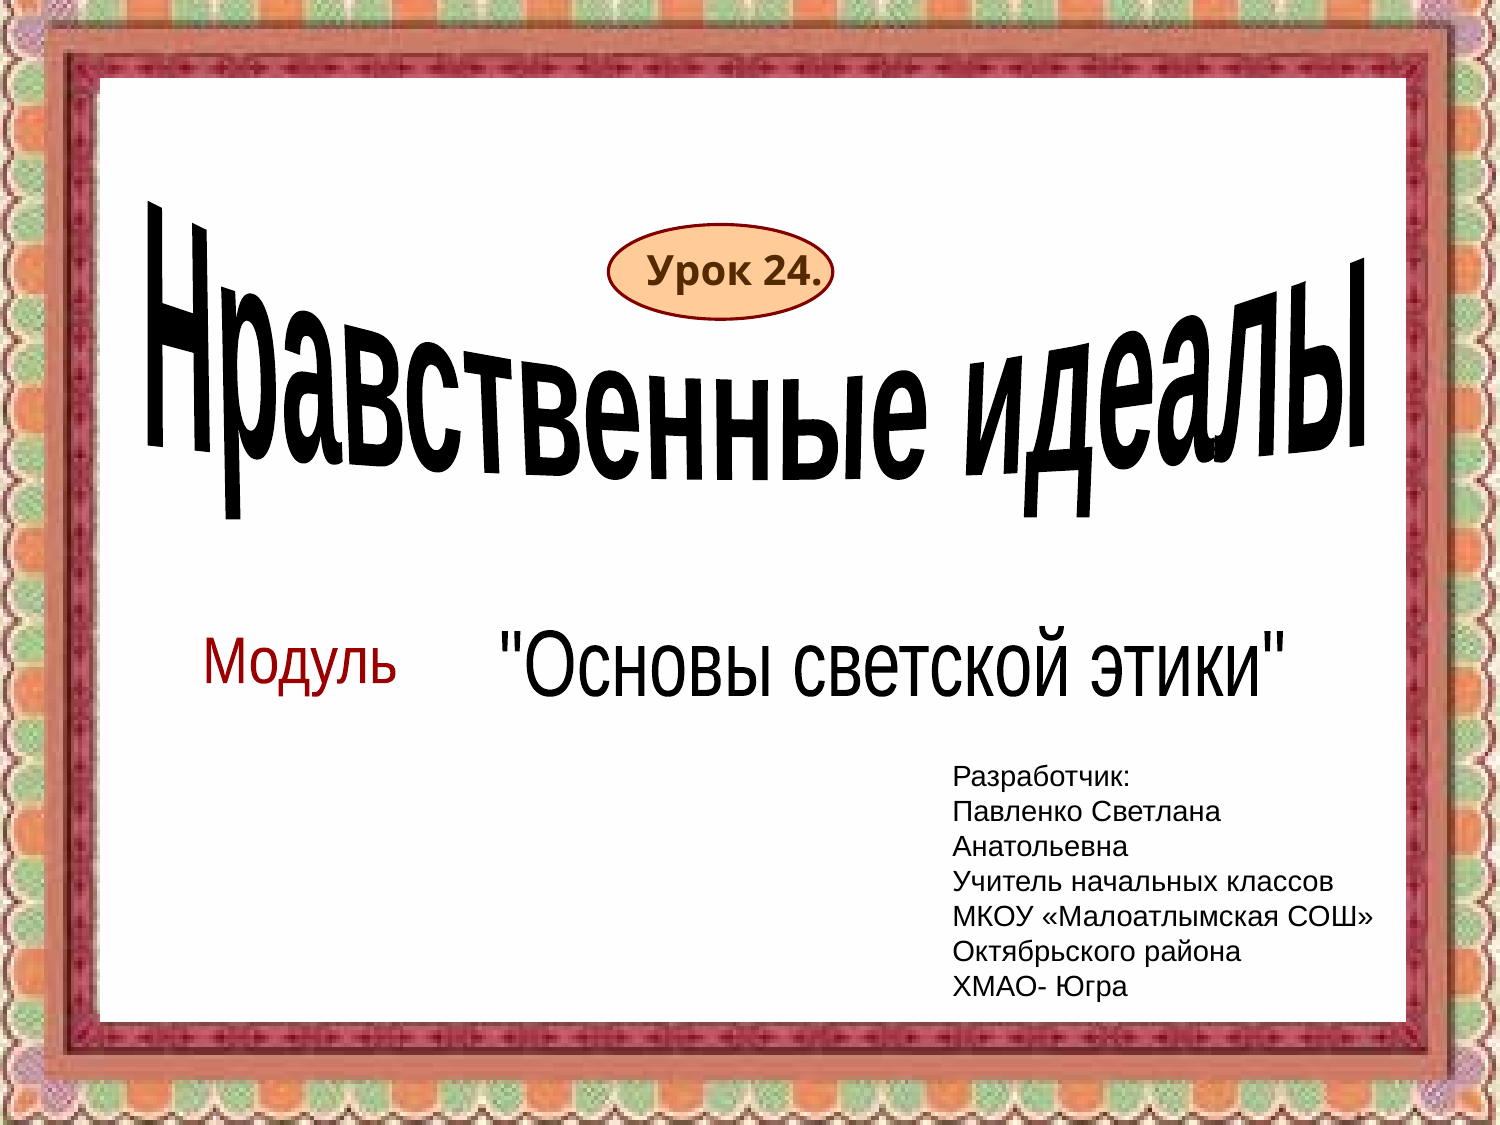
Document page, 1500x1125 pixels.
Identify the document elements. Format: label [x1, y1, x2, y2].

picture [0, 0, 1500, 1125]
text_box [608, 224, 869, 320]
